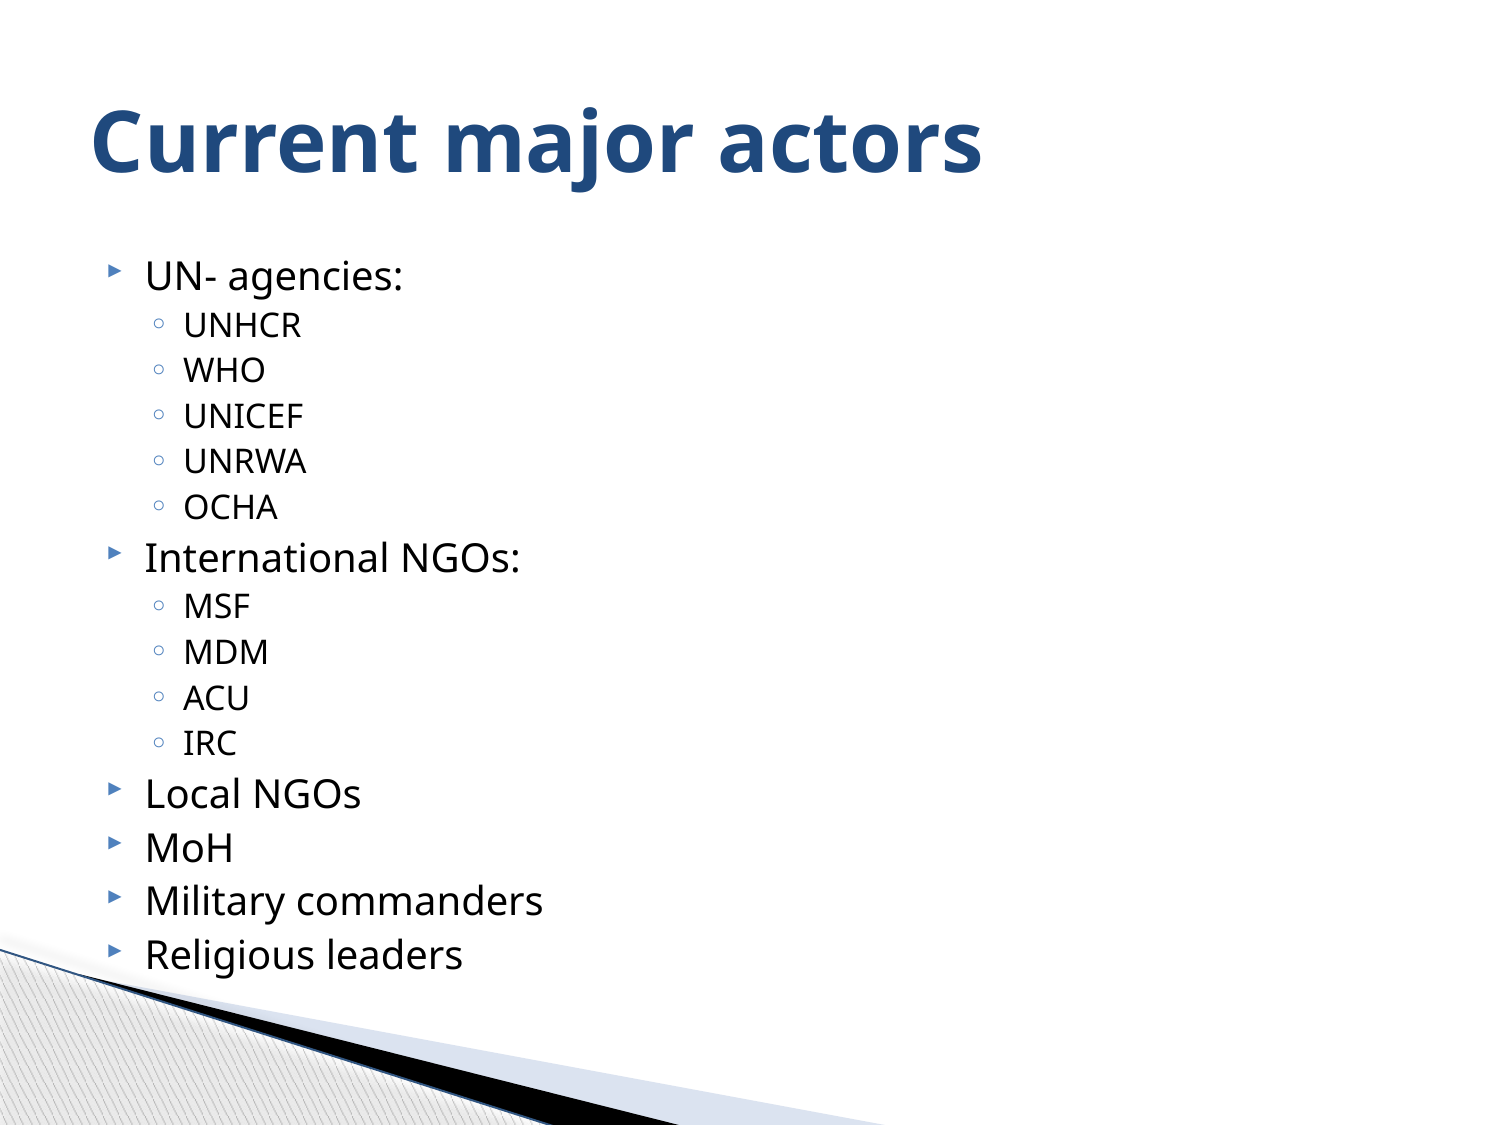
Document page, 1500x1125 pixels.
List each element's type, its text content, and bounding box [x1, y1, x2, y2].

title Current major actors [75, 45, 1425, 233]
list UN- agencies: UNHCR WHO UNICEF UNRWA OCHA International NGOs: MSF MDM ACU IRC Local NGOs MoH Military commanders Religious leaders [75, 243, 1425, 986]
